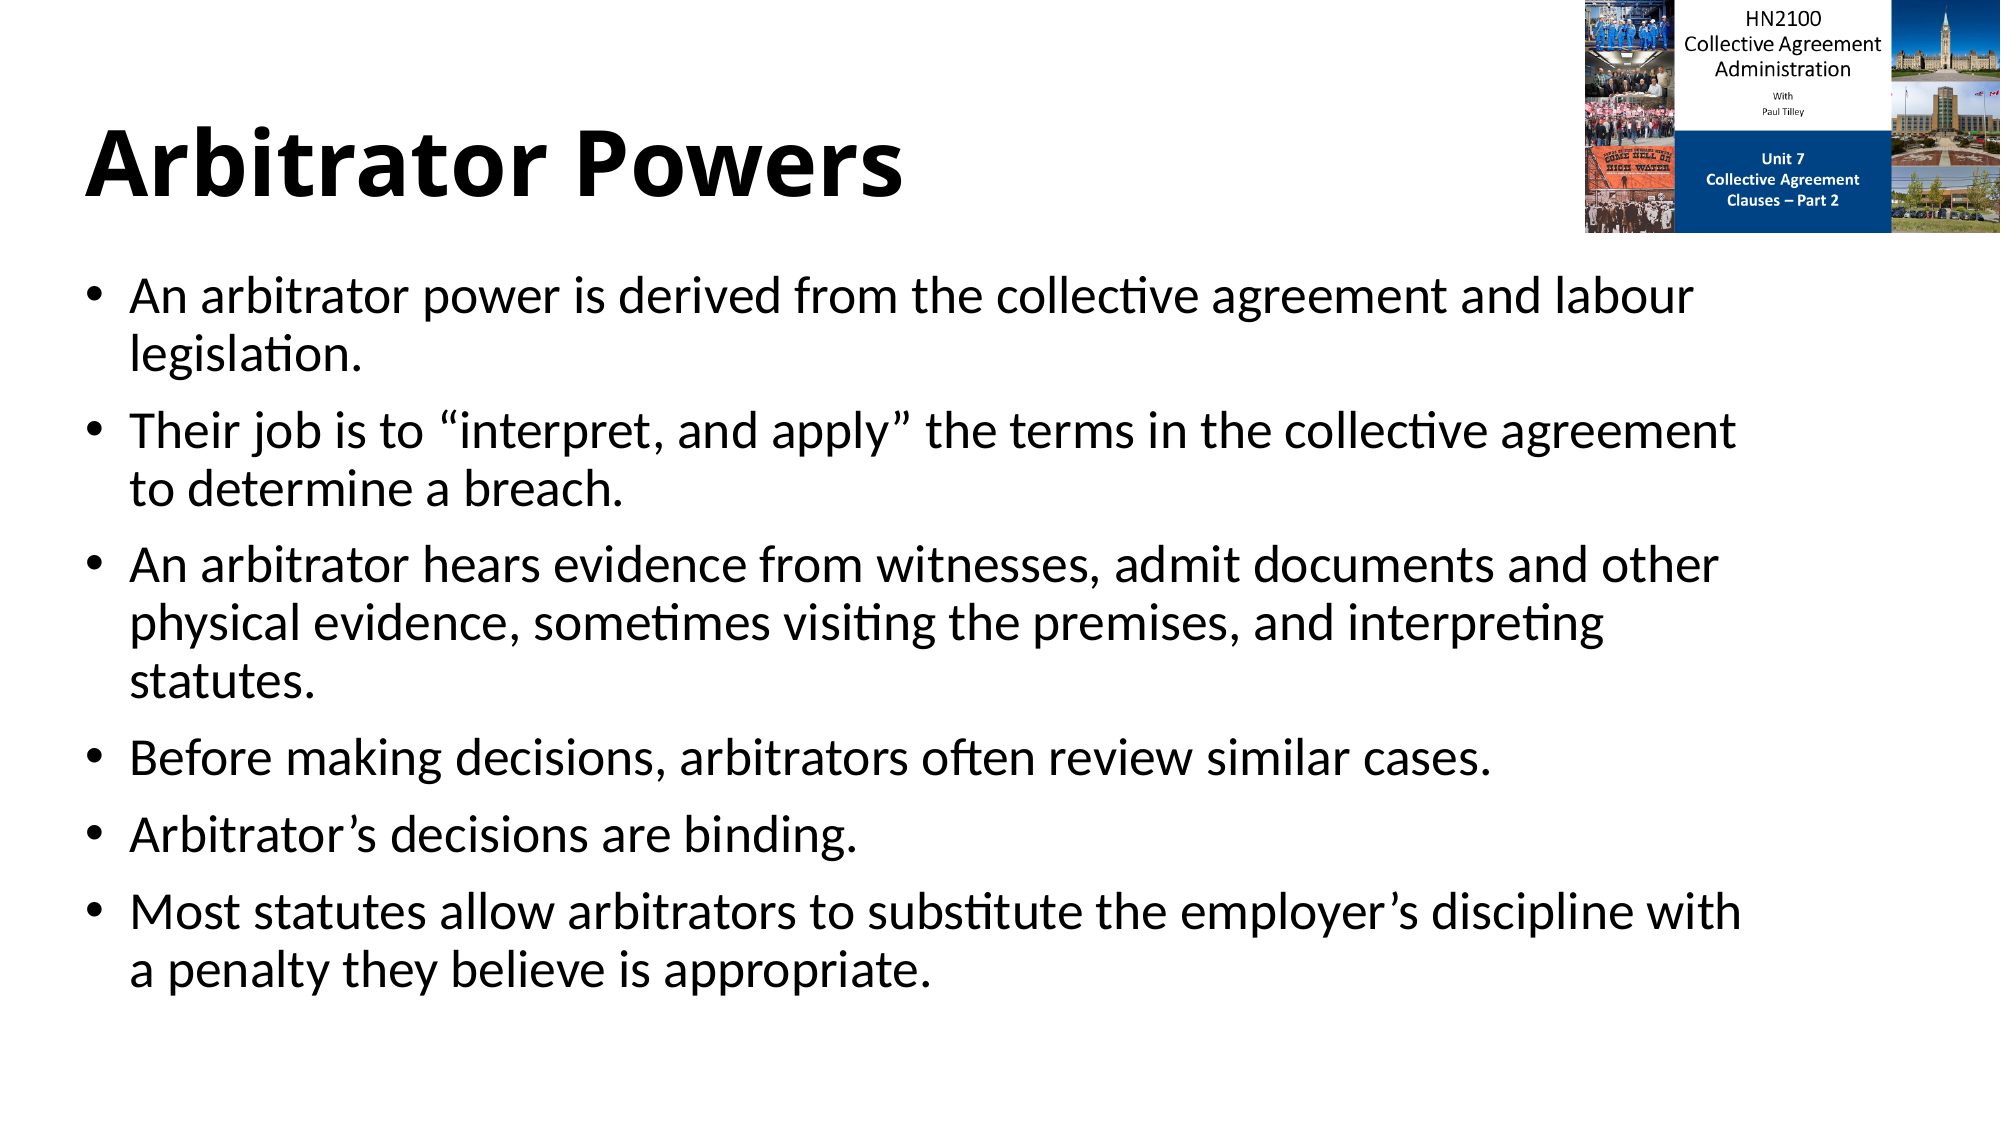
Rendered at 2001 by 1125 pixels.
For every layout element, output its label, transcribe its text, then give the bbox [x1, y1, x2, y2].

title Arbitrator Powers [70, 58, 1796, 276]
list An arbitrator power is derived from the collective agreement and labour legislation. Their job is to “interpret, and apply” the terms in the collective agreement to determine a breach. An arbitrator hears evidence from witnesses, admit documents and other physical evidence, sometimes visiting the premises, and interpreting statutes. Before making decisions, arbitrators often review similar cases. Arbitrator’s decisions are binding. Most statutes allow arbitrators to substitute the employer’s discipline with a penalty they believe is appropriate. [70, 276, 1796, 1008]
picture [1585, 0, 2000, 233]
